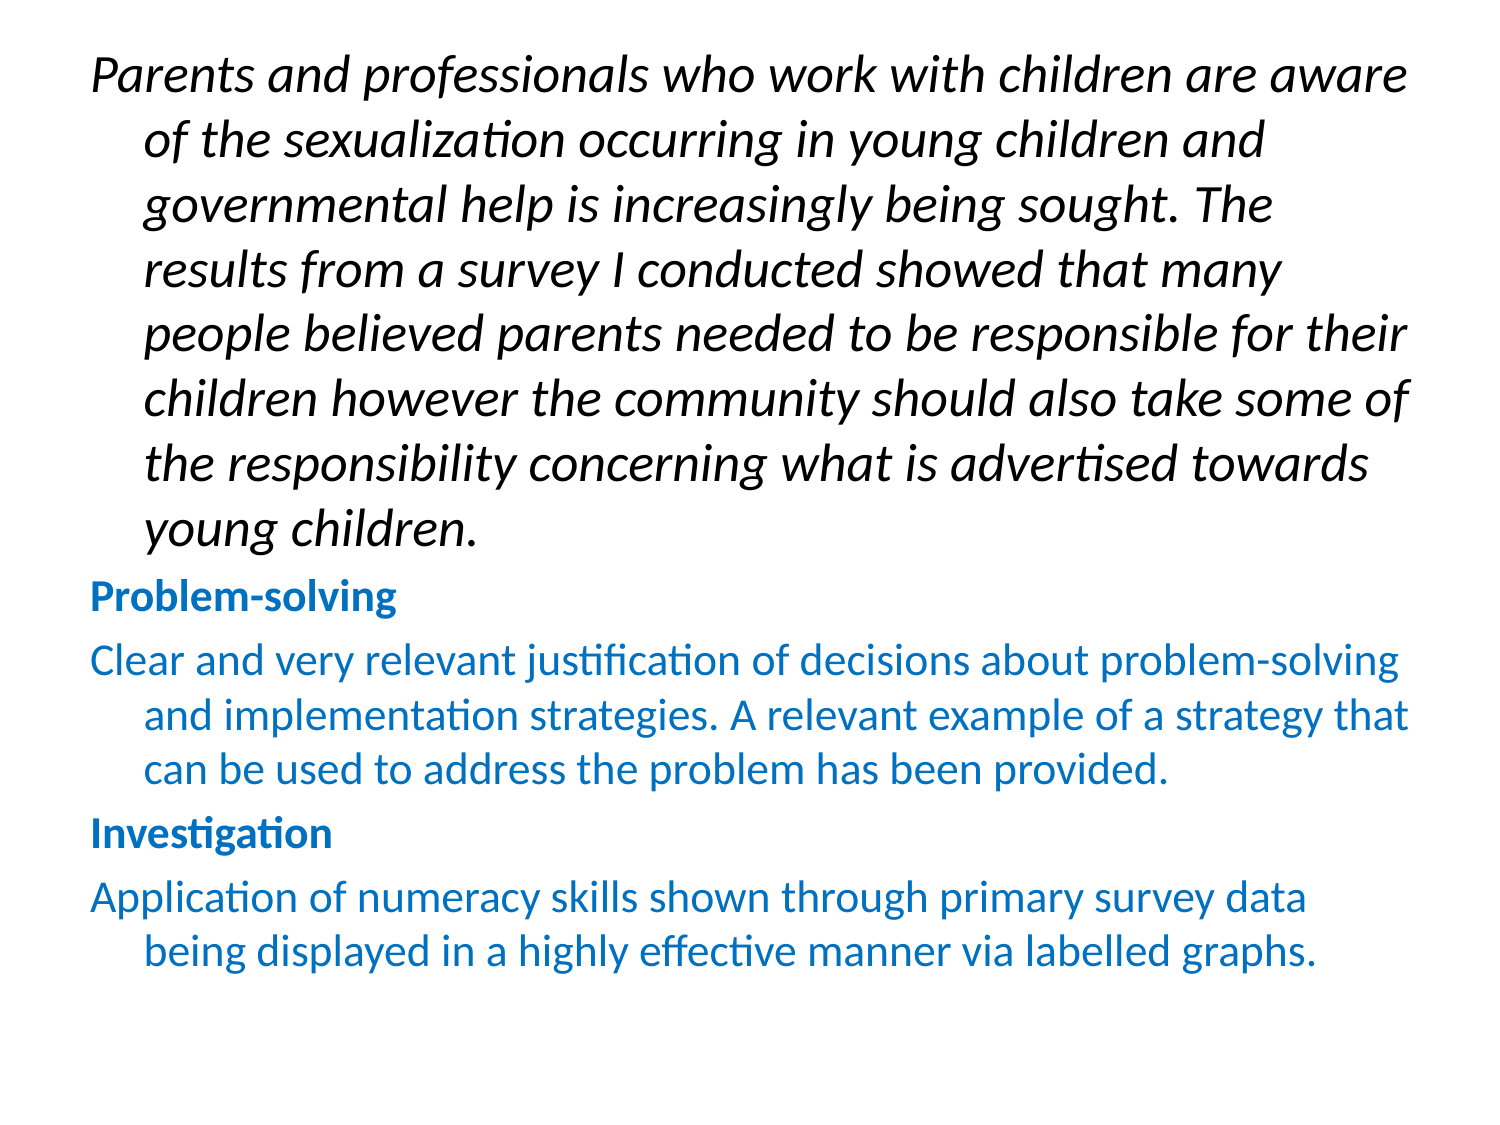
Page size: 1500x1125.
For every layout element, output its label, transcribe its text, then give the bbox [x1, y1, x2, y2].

list Parents and professionals who work with children are aware of the sexualization occurring in young children and governmental help is increasingly being sought. The results from a survey I conducted showed that many people believed parents needed to be responsible for their children however the community should also take some of the responsibility concerning what is advertised towards young children. Problem-solving Clear and very relevant justification of decisions about problem-solving and implementation strategies. A relevant example of a strategy that can be used to address the problem has been provided. Investigation Application of numeracy skills shown through primary survey data being displayed in a highly effective manner via labelled graphs. [75, 30, 1425, 1005]
